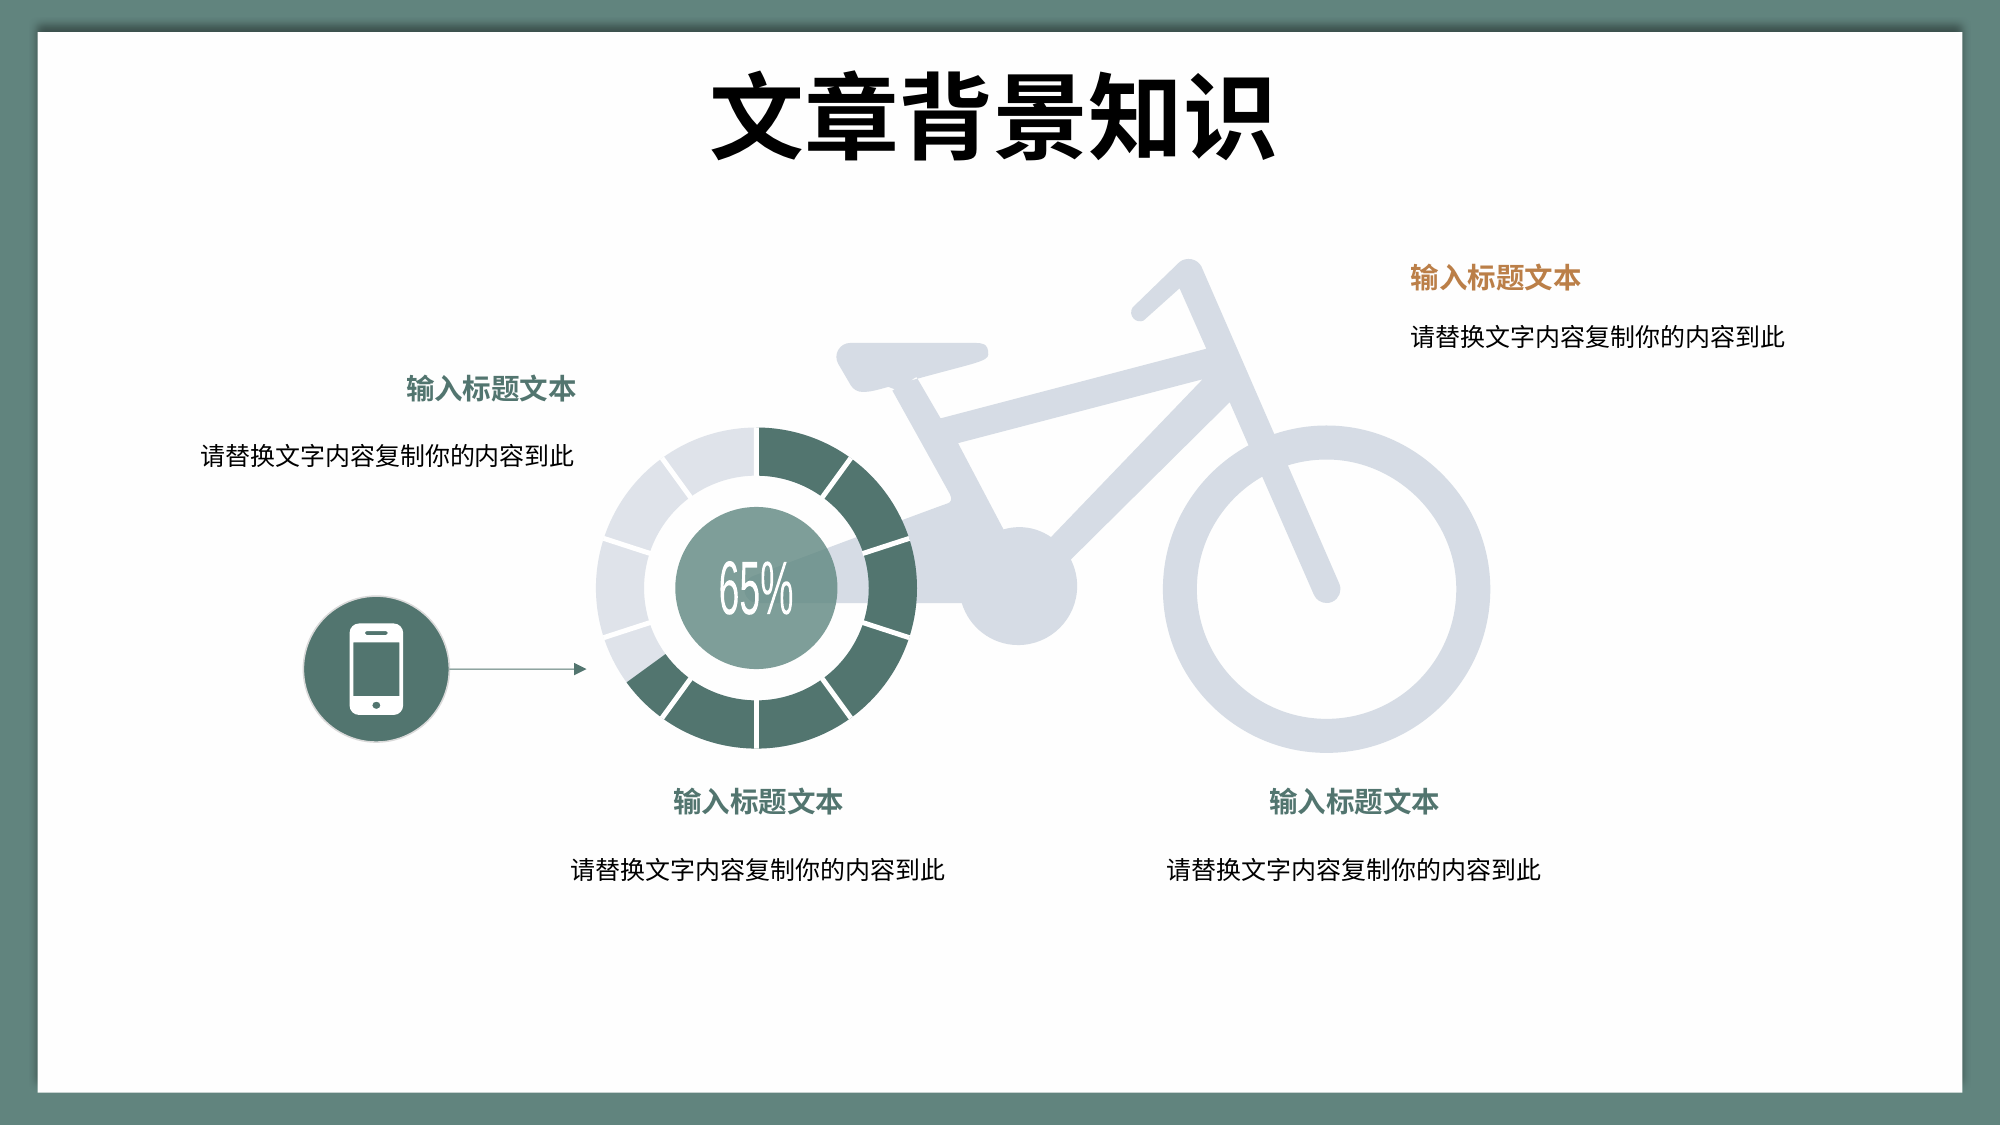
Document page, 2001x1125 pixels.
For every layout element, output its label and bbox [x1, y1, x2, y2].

text_box [303, 258, 1491, 753]
text_box [1153, 779, 1557, 1006]
text_box [1410, 255, 1814, 457]
text_box [174, 366, 303, 593]
text_box [557, 779, 961, 1006]
